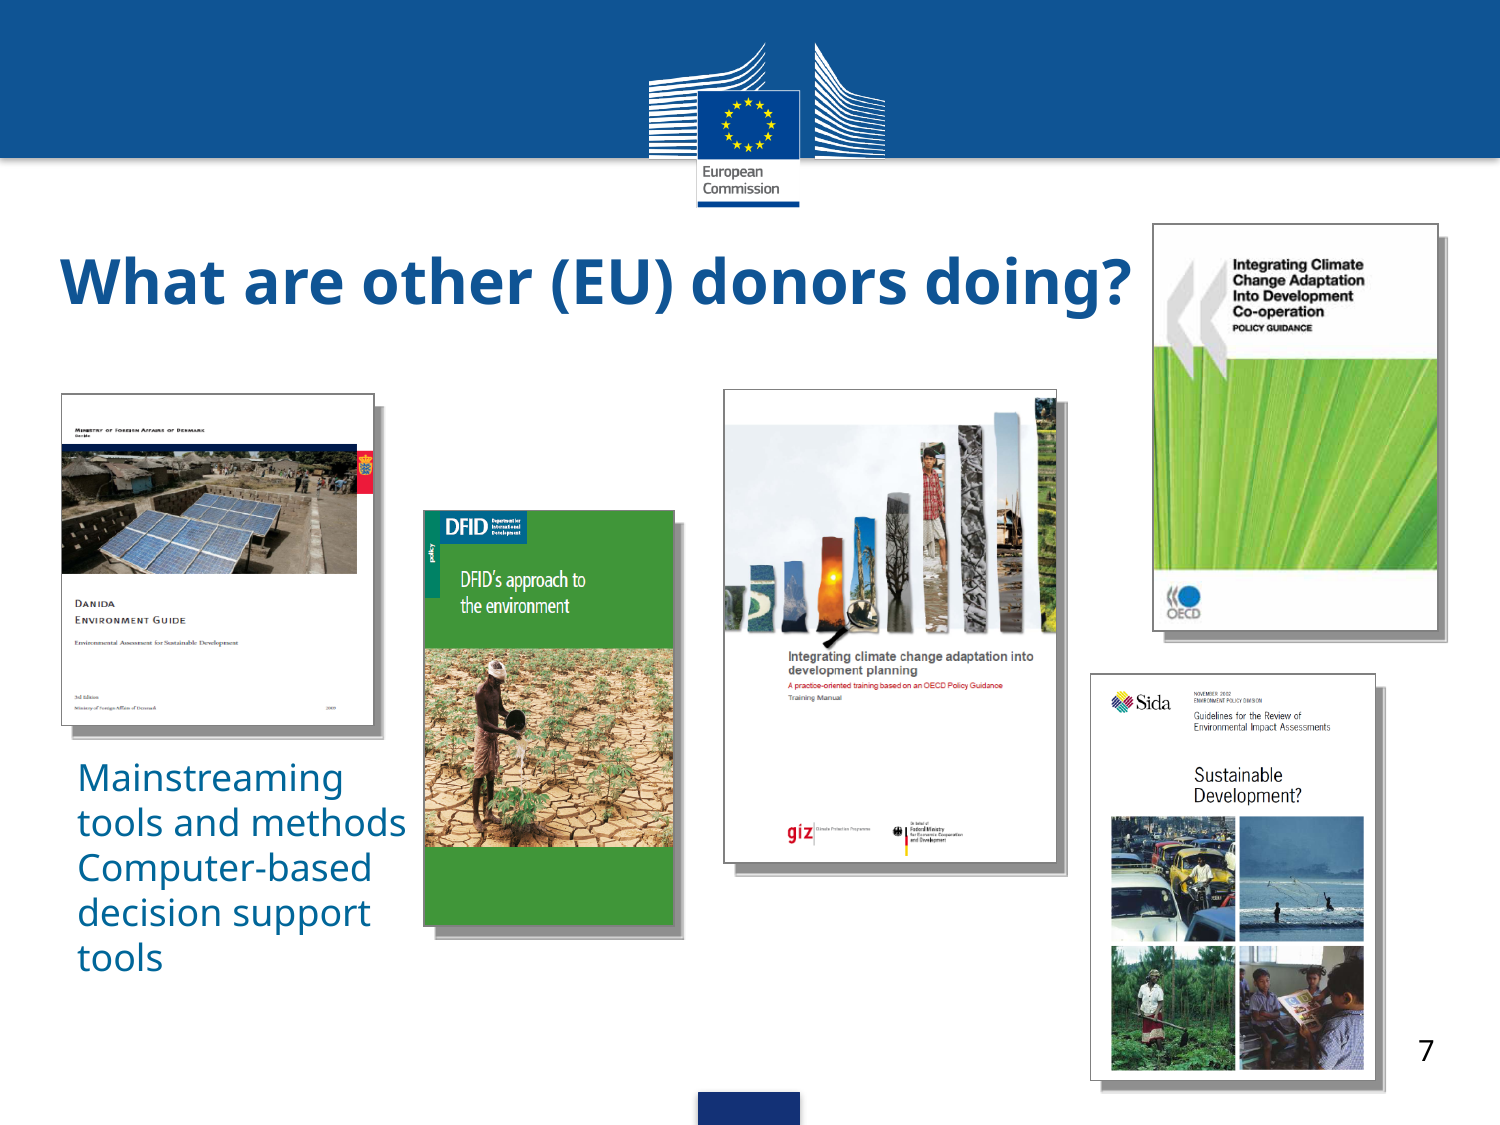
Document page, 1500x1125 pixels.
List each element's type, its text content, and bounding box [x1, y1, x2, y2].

picture [649, 42, 885, 177]
title What are other (EU) donors doing? [0, 177, 1299, 381]
slide_number 7 [1387, 1024, 1451, 1103]
picture [1091, 674, 1376, 1080]
picture [424, 511, 674, 926]
picture [475, 519, 487, 534]
picture [1153, 224, 1438, 631]
picture [724, 389, 1056, 863]
text_box Mainstreaming tools and methods Computer-based decision support tools [62, 746, 425, 1031]
picture [461, 519, 467, 534]
picture [447, 519, 454, 534]
picture [62, 394, 374, 726]
